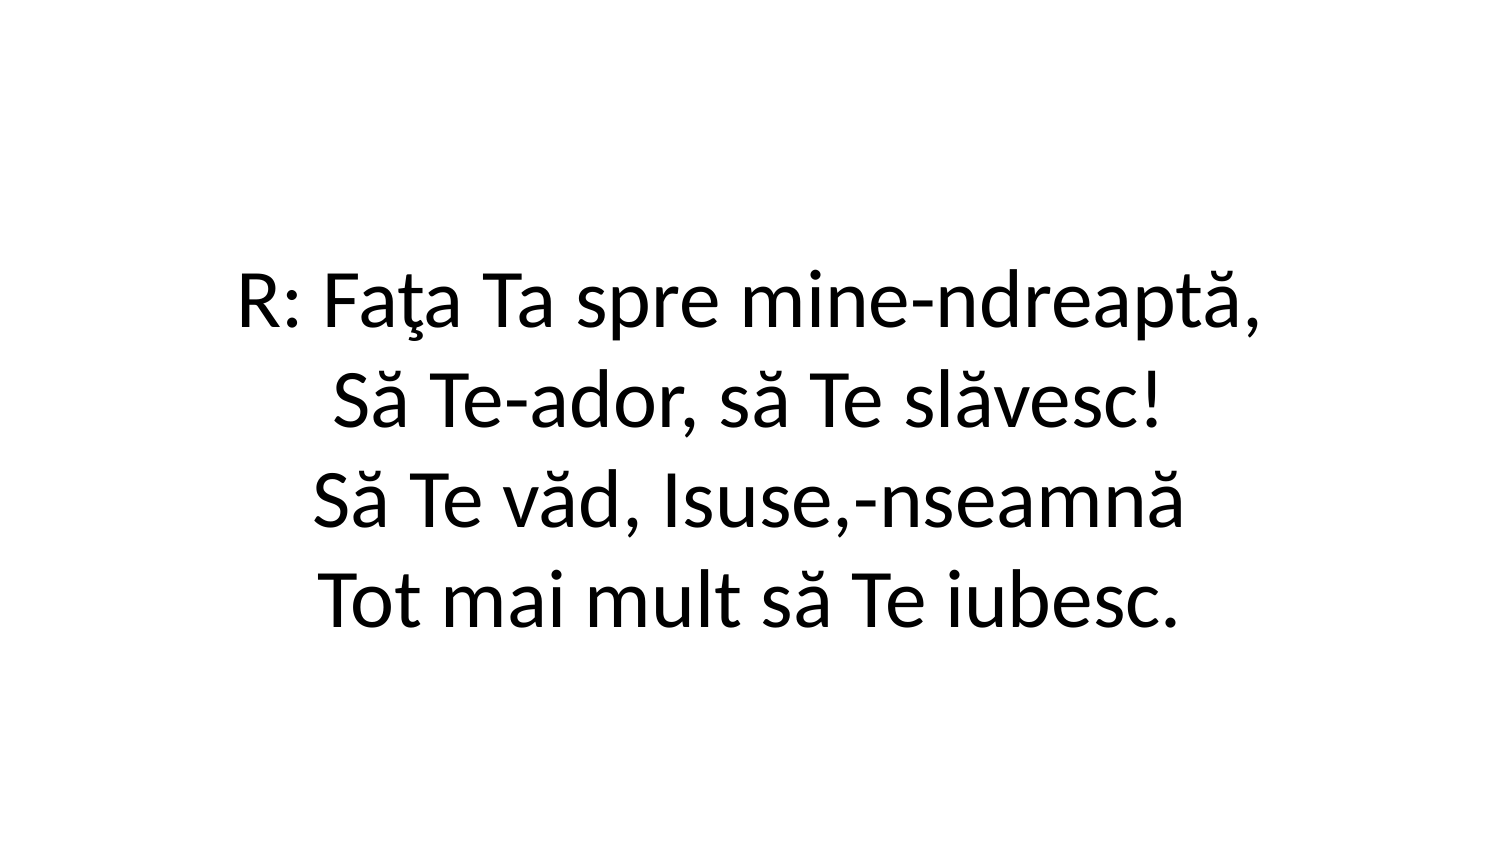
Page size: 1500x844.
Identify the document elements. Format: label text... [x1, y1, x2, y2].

text_box R: Faţa Ta spre mine-ndreaptă, Să Te-ador, să Te slăvesc! Să Te văd, Isuse,-nseamnă Tot mai mult să Te iubesc. [221, 192, 1279, 652]
